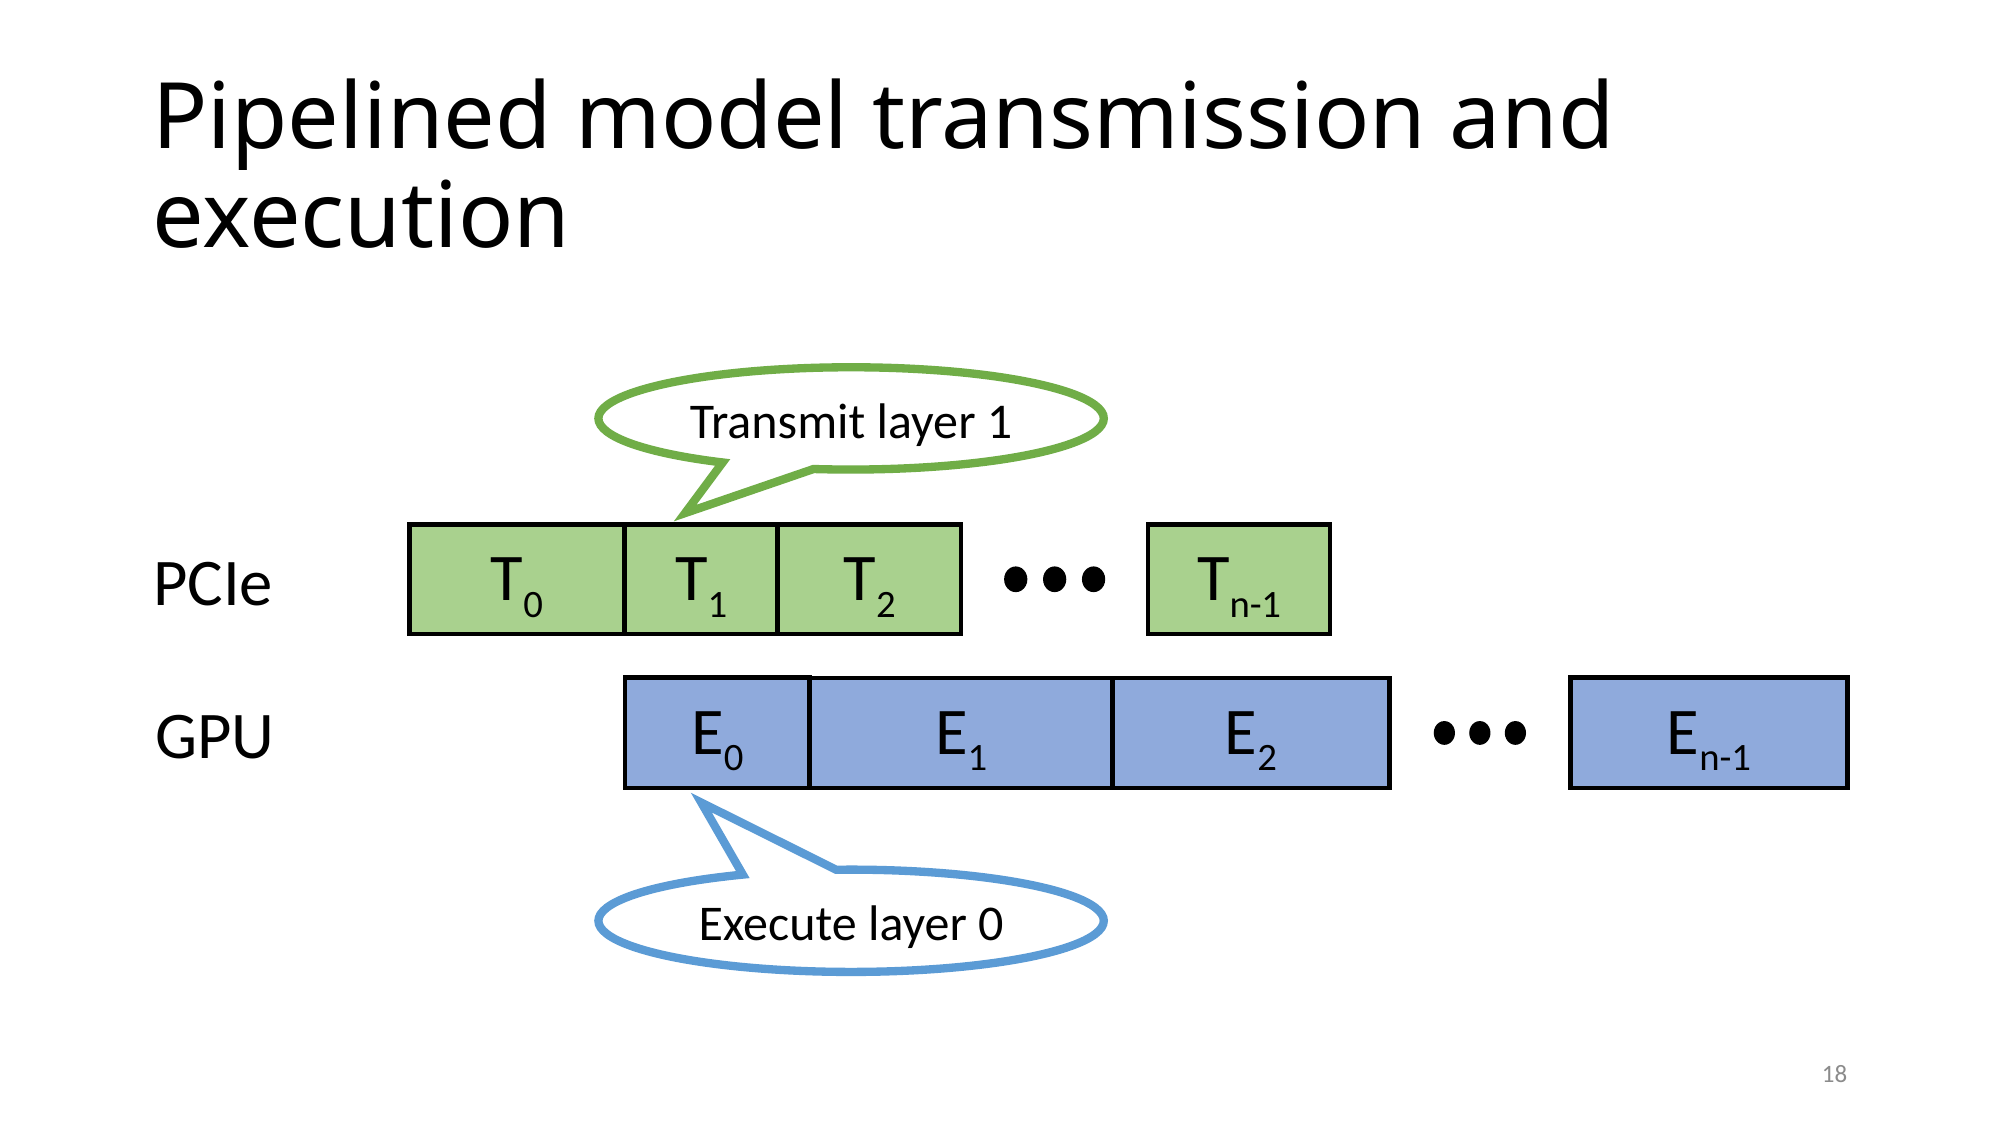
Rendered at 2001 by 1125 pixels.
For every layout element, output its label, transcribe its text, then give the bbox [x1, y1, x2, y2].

title Pipelined model transmission and execution [137, 59, 1673, 278]
text_box T1 [623, 523, 777, 635]
text_box Transmit layer 1 [597, 366, 1105, 516]
text_box Execute layer 0 [597, 800, 1105, 973]
text_box T2 [777, 523, 962, 635]
text_box E2 [1111, 677, 1390, 789]
text_box E0 [624, 677, 809, 789]
slide_number 18 [1412, 1042, 1863, 1103]
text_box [1004, 566, 1106, 593]
text_box E1 [809, 677, 1111, 789]
text_box Tn-1 [1147, 523, 1331, 635]
text_box T0 [408, 523, 623, 635]
text_box GPU [140, 684, 290, 780]
text_box En-1 [1569, 677, 1848, 789]
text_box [1433, 721, 1527, 745]
text_box PCIe [138, 531, 289, 626]
